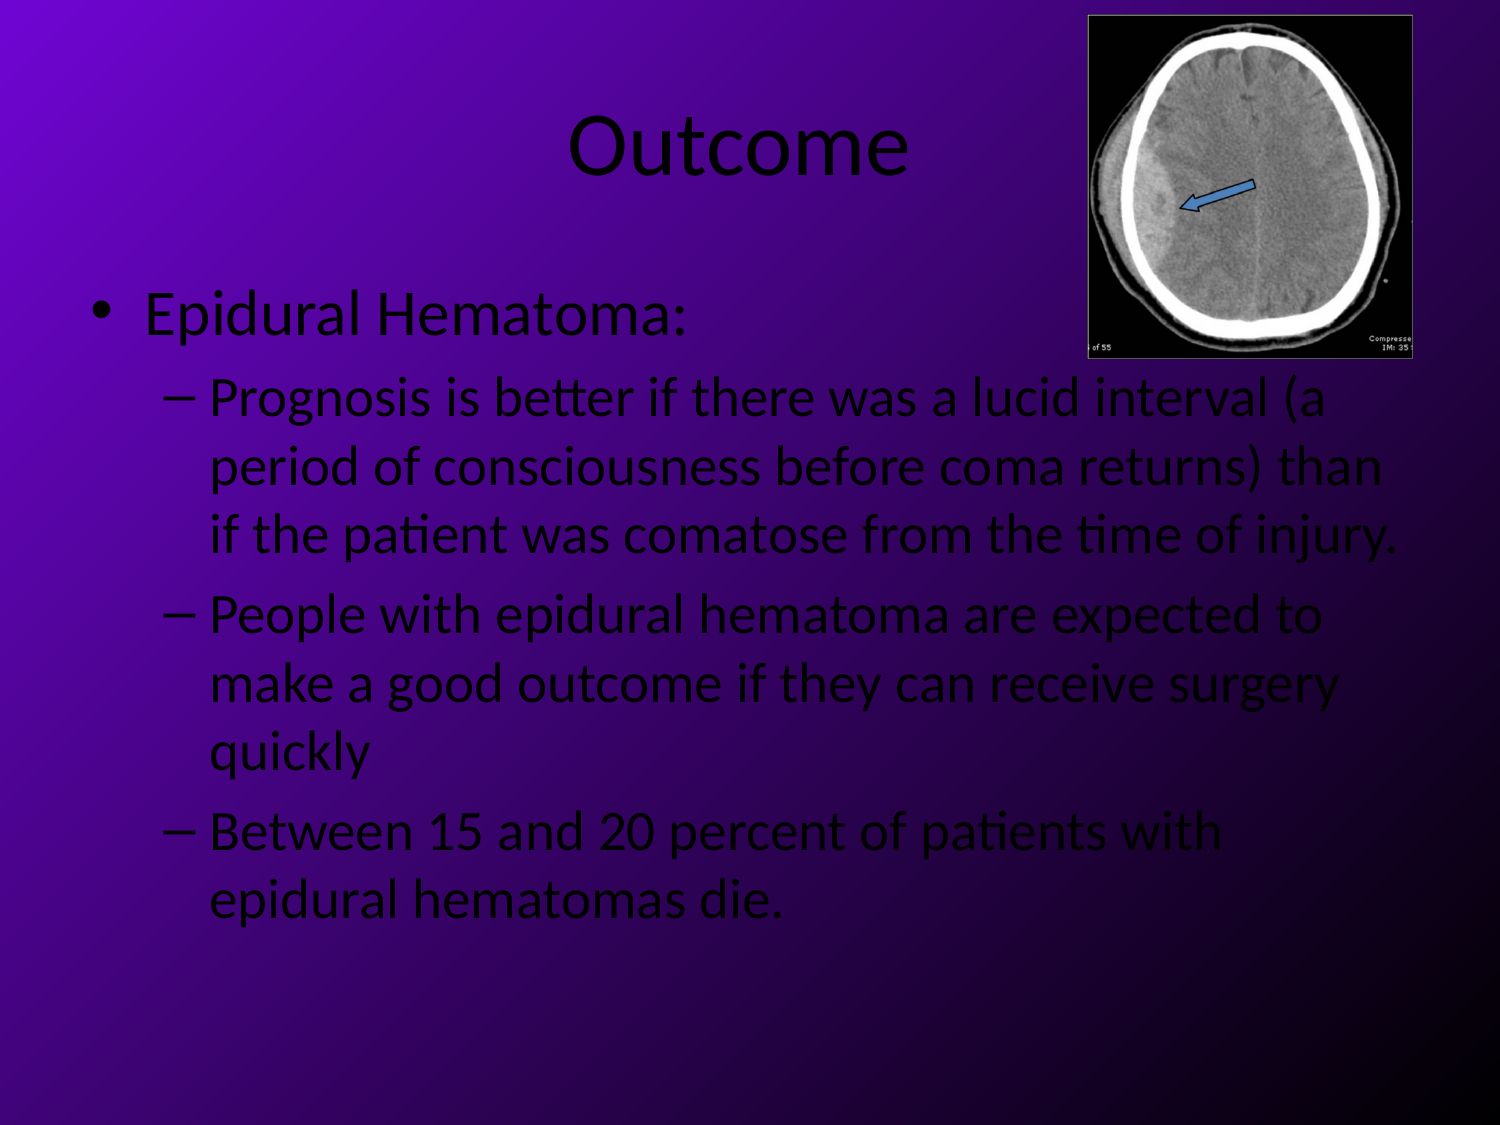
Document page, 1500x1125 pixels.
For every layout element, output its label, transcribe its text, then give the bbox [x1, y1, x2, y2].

title Outcome [1418, 45, 1425, 233]
picture [1087, 14, 1414, 360]
title Outcome [75, 45, 1082, 233]
list Epidural Hematoma: Prognosis is better if there was a lucid interval (a period of consciousness before coma returns) than if the patient was comatose from the time of injury. People with epidural hematoma are expected to make a good outcome if they can receive surgery quickly Between 15 and 20 percent of patients with epidural hematomas die. [75, 262, 1425, 1005]
